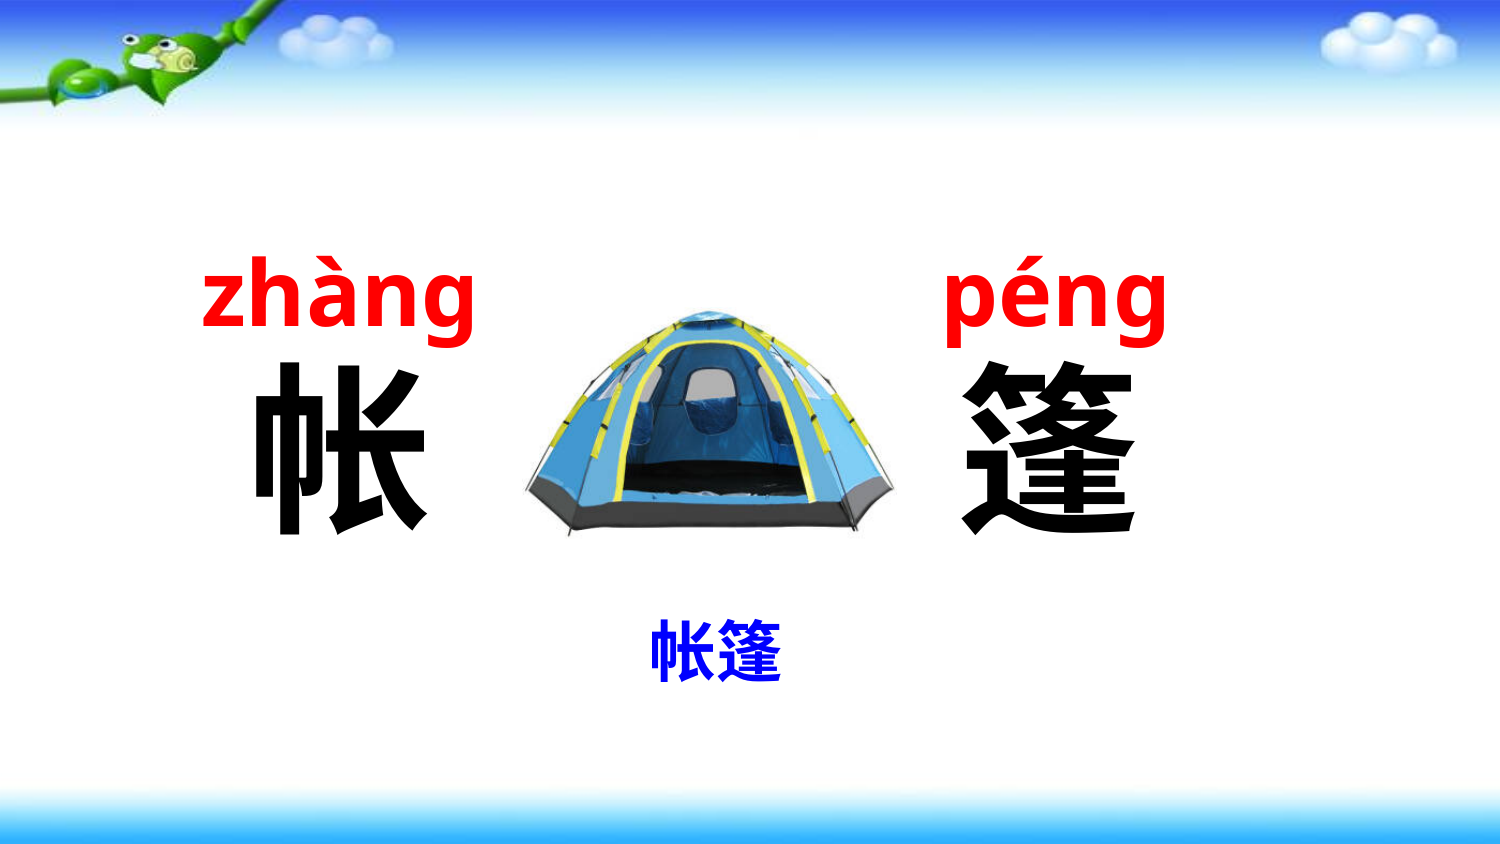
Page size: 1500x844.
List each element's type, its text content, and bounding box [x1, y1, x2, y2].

text_box 篷 [942, 352, 1156, 563]
text_box pénɡ [926, 227, 1187, 352]
picture [0, 0, 1500, 844]
text_box 帐篷 [634, 613, 807, 697]
text_box 帐 [233, 352, 448, 563]
text_box zhànɡ [186, 227, 495, 352]
